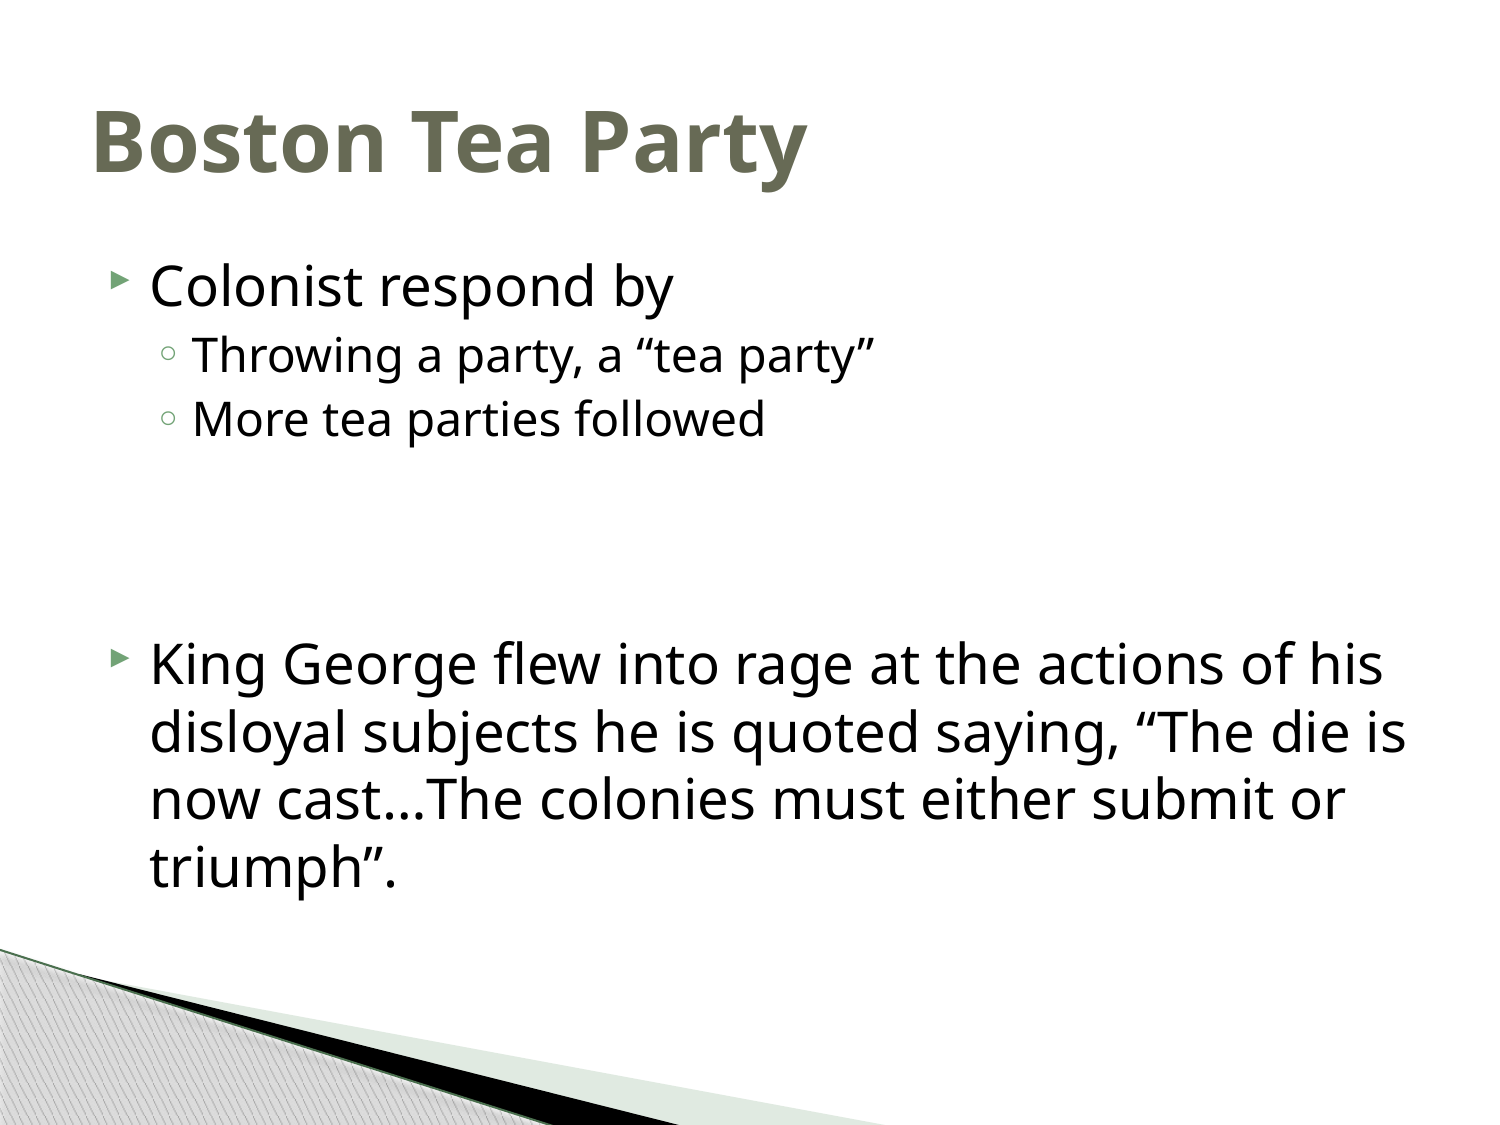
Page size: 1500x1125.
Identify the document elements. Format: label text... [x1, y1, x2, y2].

title Boston Tea Party [75, 45, 1425, 233]
list Colonist respond by Throwing a party, a “tea party” More tea parties followed King George flew into rage at the actions of his disloyal subjects he is quoted saying, “The die is now cast…The colonies must either submit or triumph”. [75, 243, 1425, 986]
